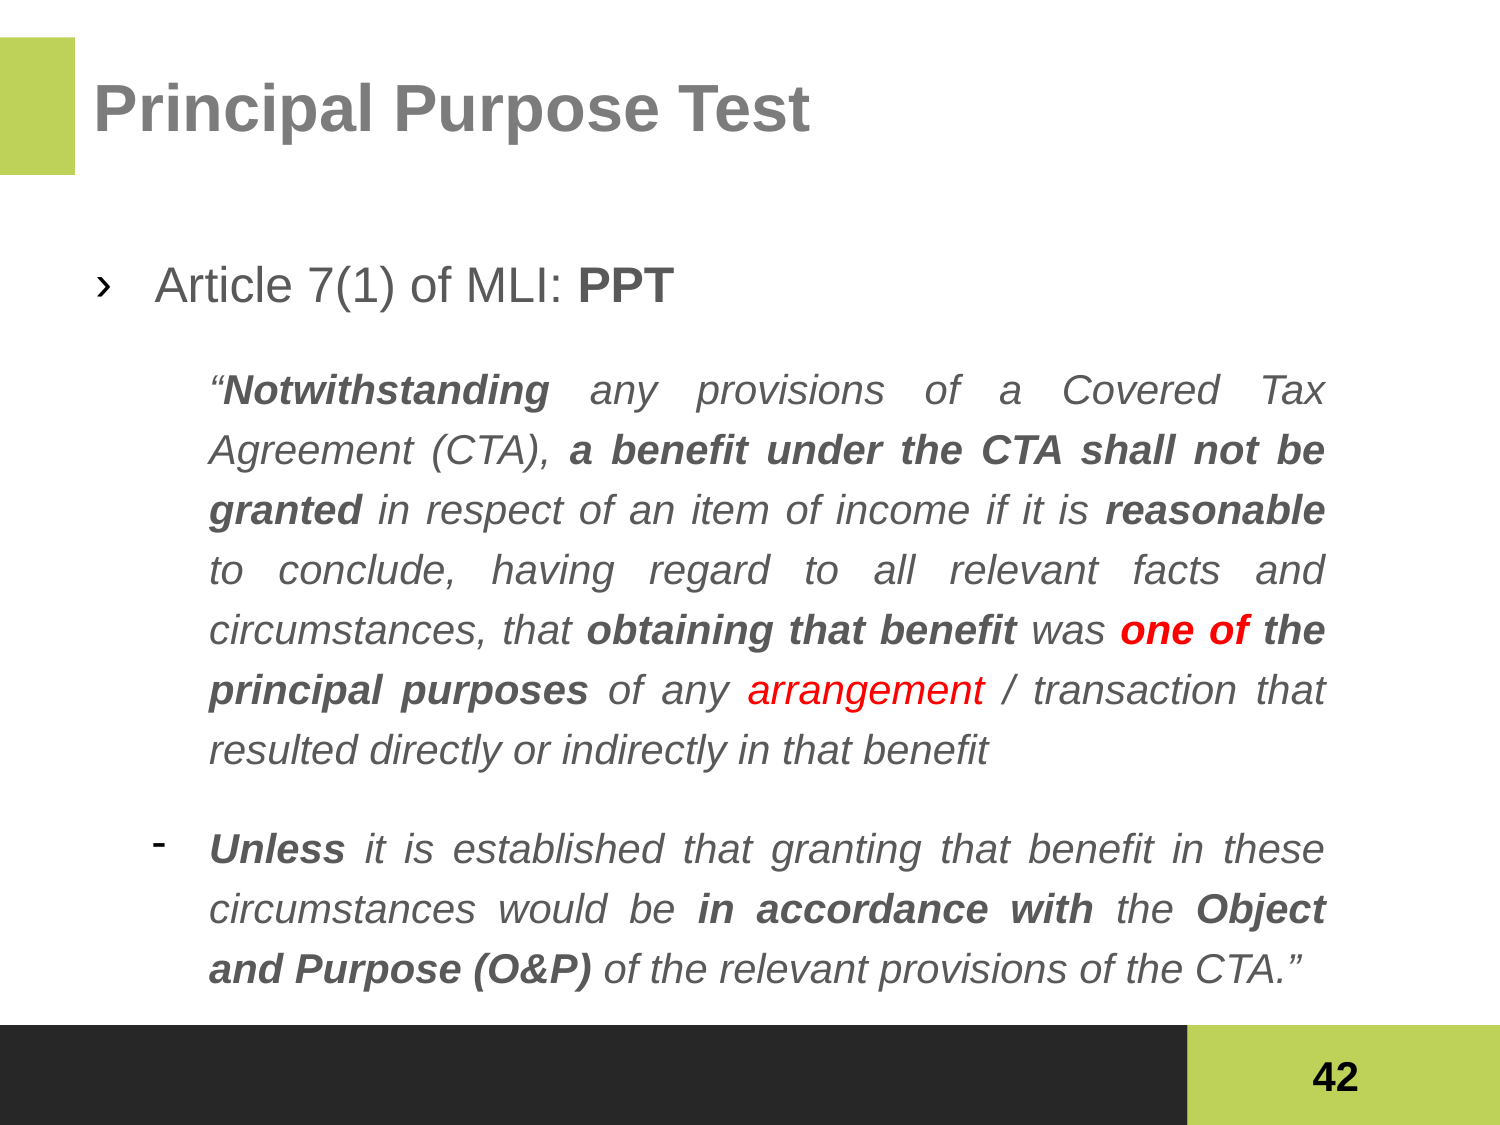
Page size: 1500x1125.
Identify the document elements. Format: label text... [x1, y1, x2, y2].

title Principal Purpose Test [0, 37, 1500, 180]
text_box [387, 499, 1138, 571]
text_box Article 7(1) of MLI: PPT “Notwithstanding any provisions of a Covered Tax Agreement (CTA), a benefit under the CTA shall not be granted in respect of an item of income if it is reasonable to conclude, having regard to all relevant facts and circumstances, that obtaining that benefit was one of the principal purposes of any arrangement / transaction that resulted directly or indirectly in that benefit Unless it is established that granting that benefit in these circumstances would be in accordance with the Object and Purpose (O&P) of the relevant provisions of the CTA.” [80, 233, 1341, 976]
